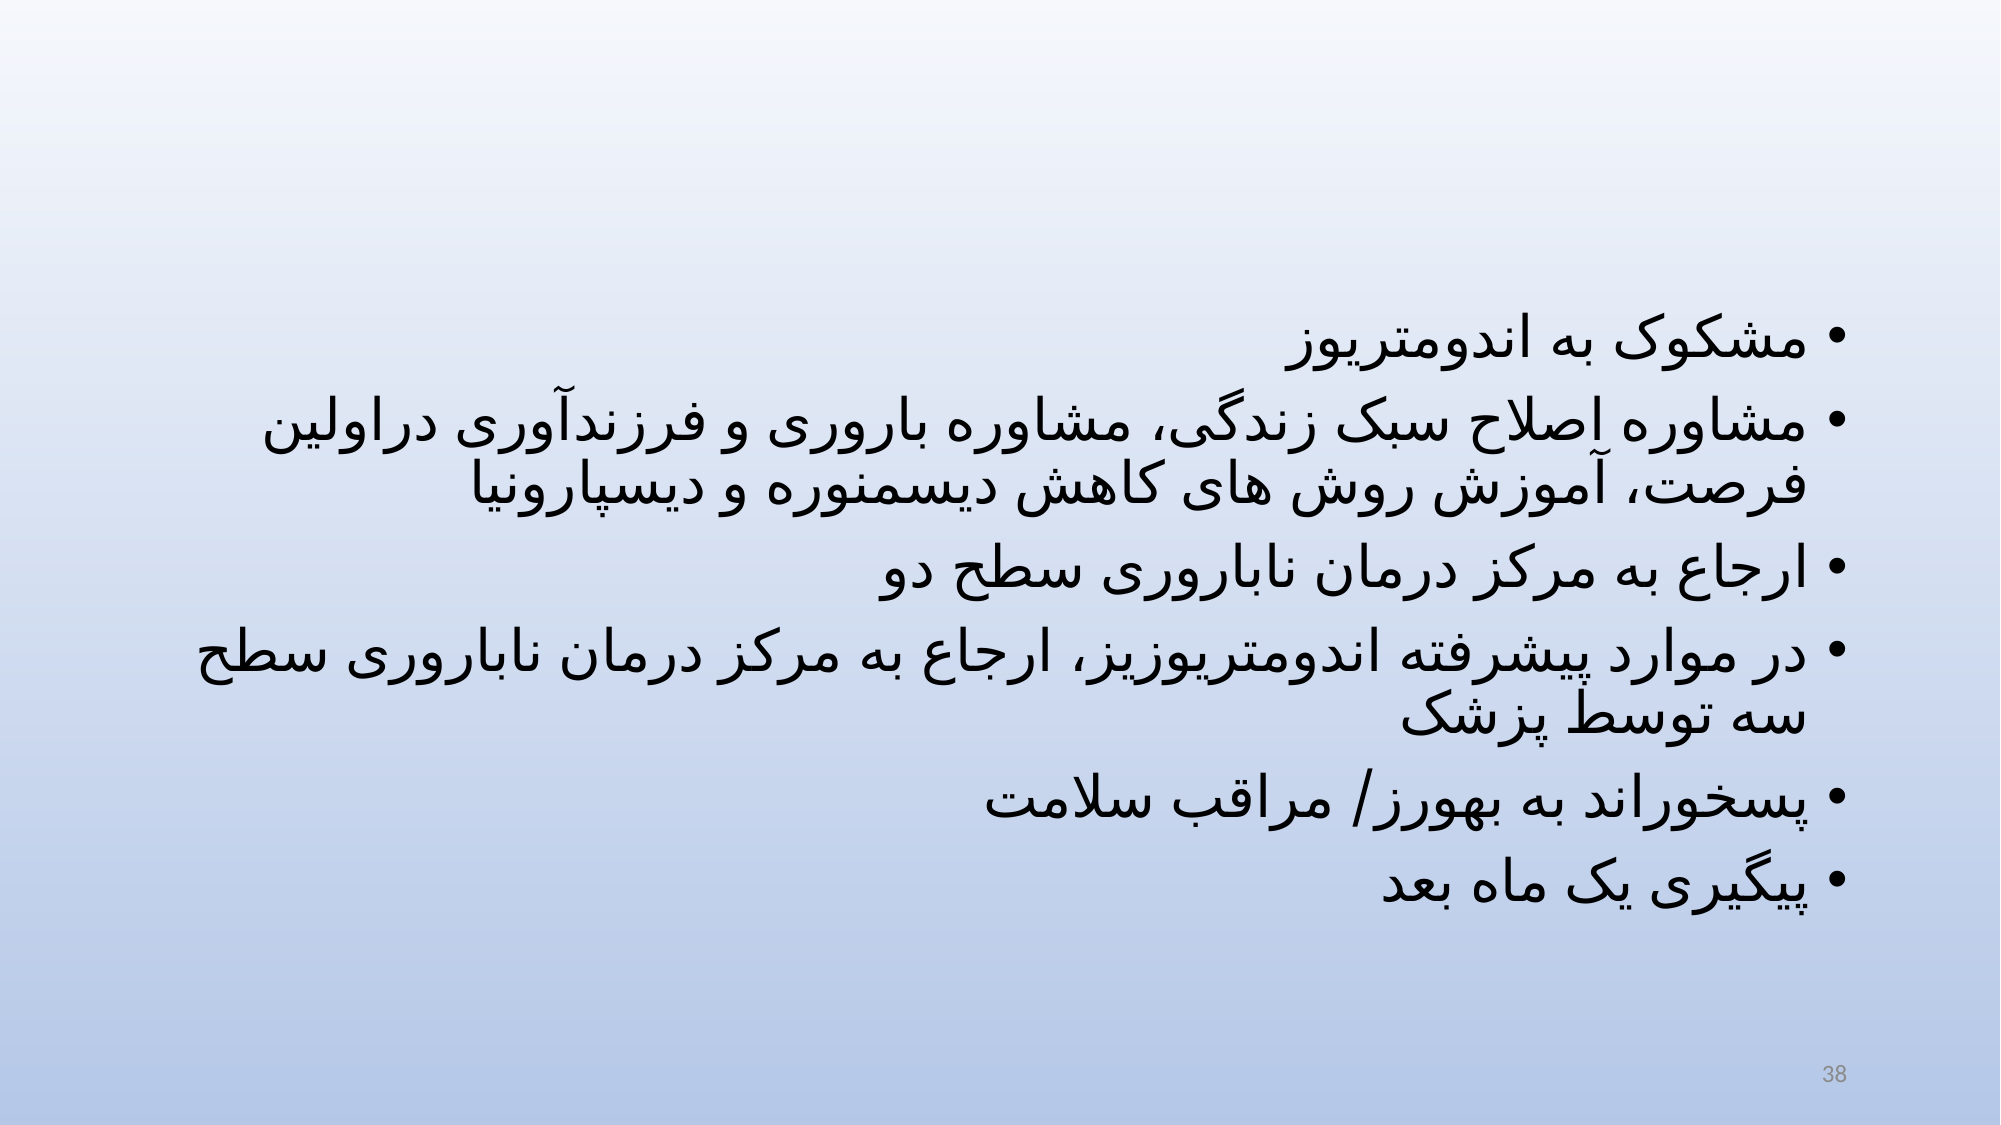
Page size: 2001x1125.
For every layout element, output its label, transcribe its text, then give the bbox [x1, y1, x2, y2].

list مشکوک به اندومتریوز مشاوره اصلاح سبک زندگی، مشاوره باروری و فرزندآوری دراولین فرصت، آموزش روش های کاهش دیسمنوره و دیسپارونیا ارجاع به مرکز درمان ناباروری سطح دو در موارد پیشرفته اندومتریوزیز، ارجاع به مرکز درمان ناباروری سطح سه توسط پزشک پسخوراند به بهورز/ مراقب سلامت پیگیری یک ماه بعد [137, 299, 1863, 1014]
slide_number 38 [1412, 1042, 1863, 1103]
